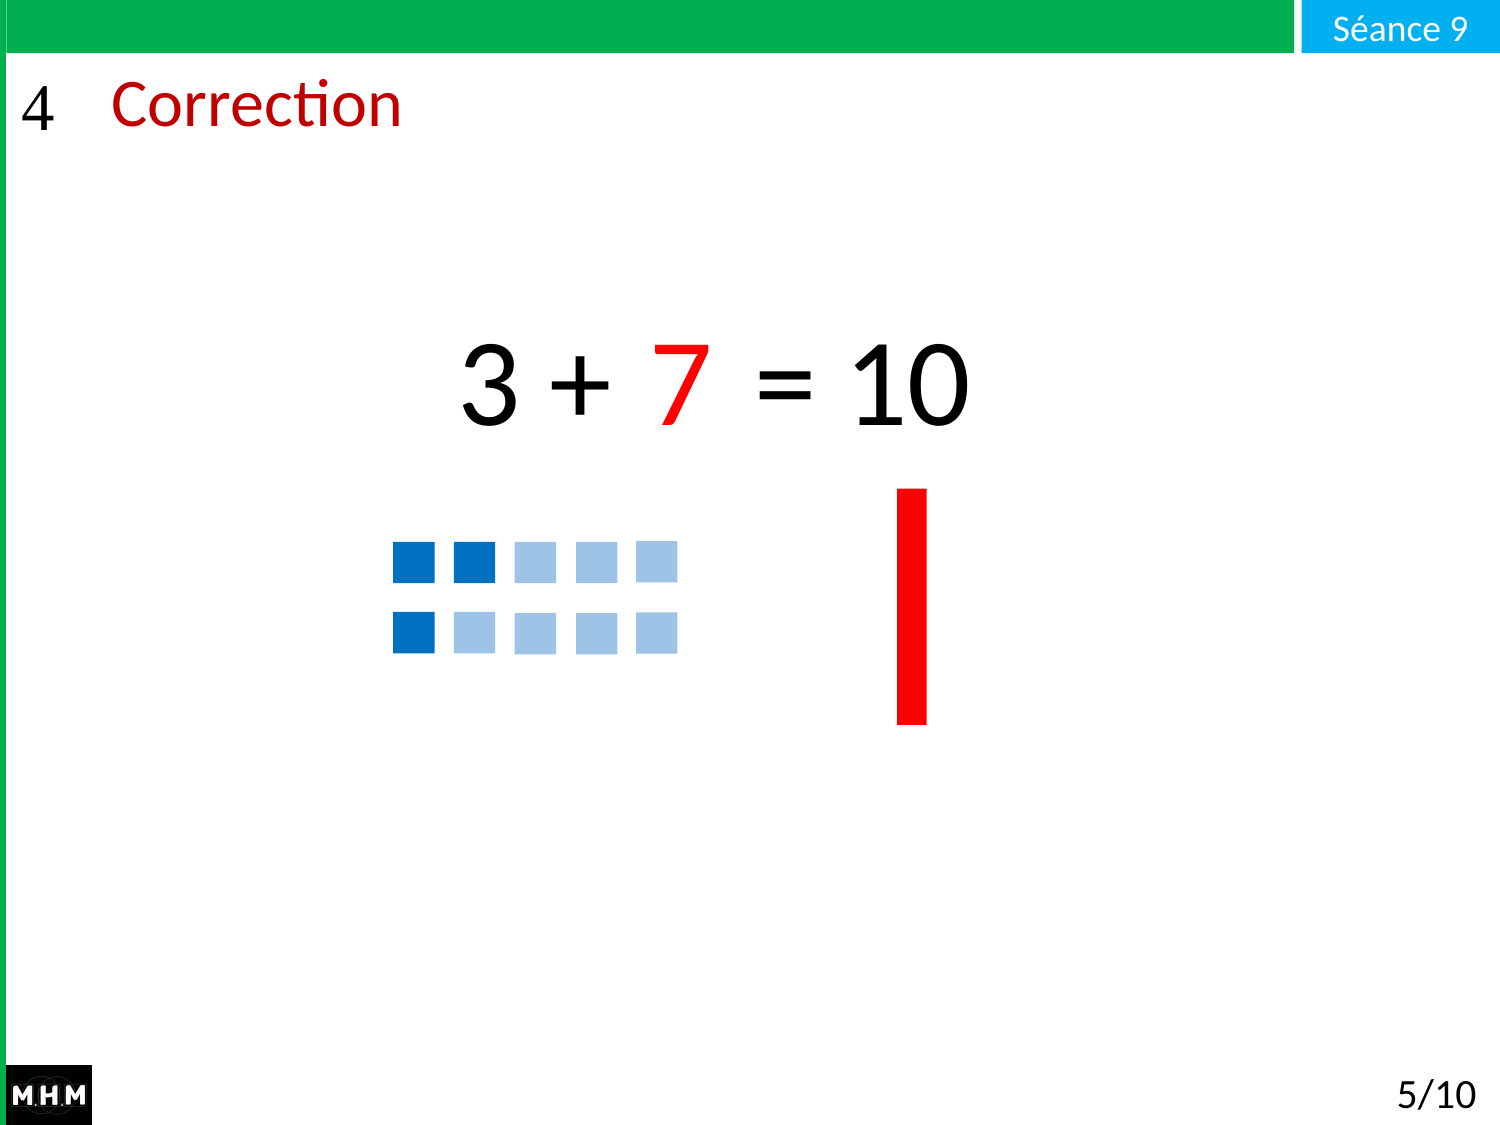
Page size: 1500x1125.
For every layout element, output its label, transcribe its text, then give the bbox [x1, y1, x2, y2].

text_box [514, 612, 557, 655]
text_box [392, 541, 436, 584]
text_box [896, 488, 928, 726]
text_box [453, 611, 496, 654]
list 5/10 [1373, 1064, 1500, 1125]
text_box [575, 541, 618, 584]
text_box [575, 612, 618, 655]
picture [6, 1065, 92, 1125]
text_box 3 + … = 10 [739, 292, 1044, 458]
text_box [635, 540, 678, 583]
title Correction [96, 60, 1391, 150]
text_box 3 + … = 10 [443, 292, 623, 458]
text_box [453, 541, 496, 584]
text_box [392, 611, 436, 654]
text_box 7 [623, 292, 739, 458]
text_box [514, 541, 557, 584]
text_box [635, 611, 678, 655]
